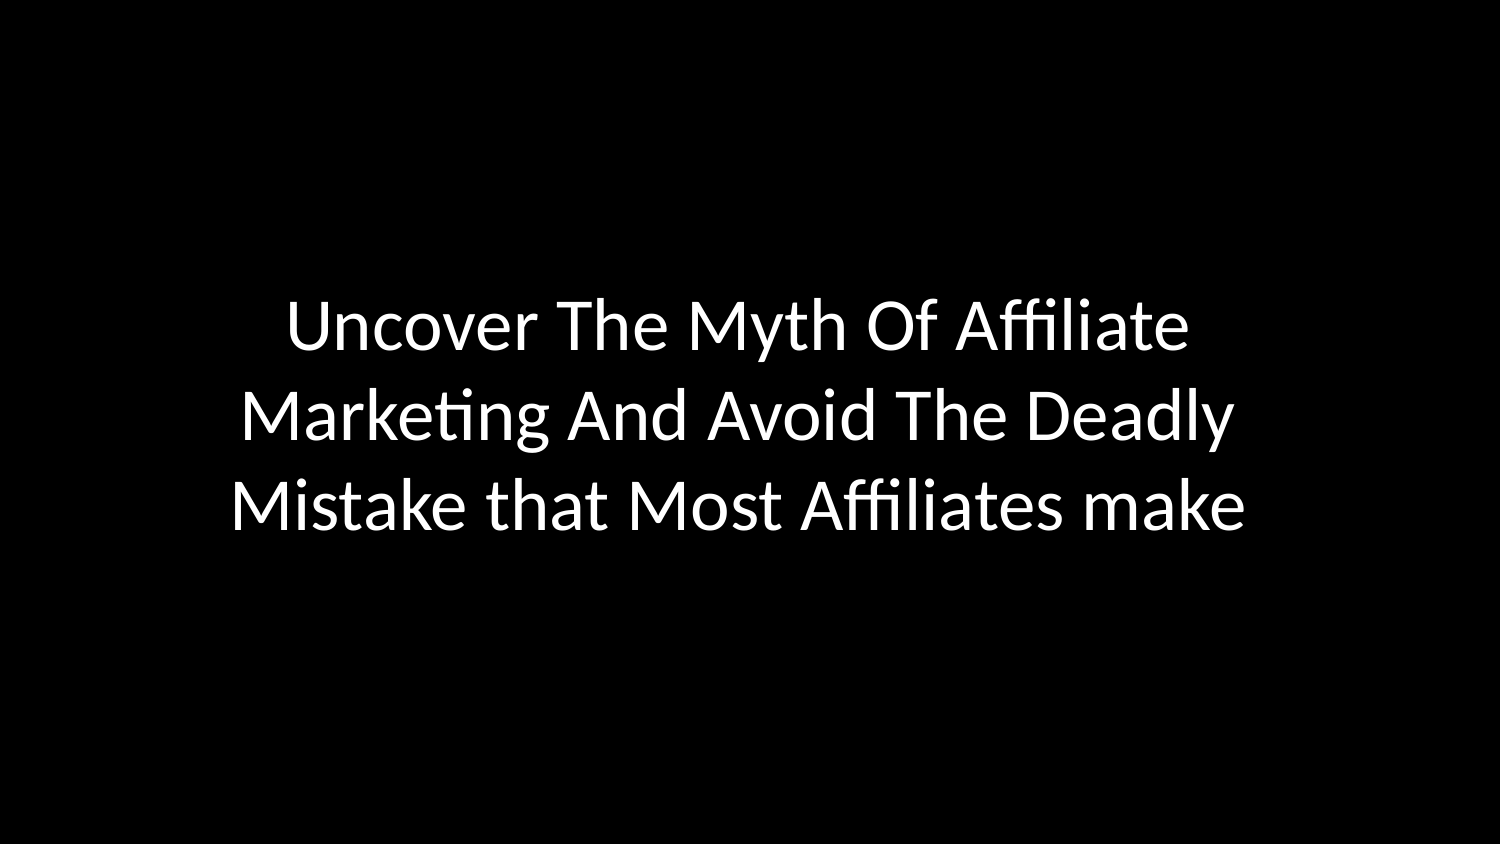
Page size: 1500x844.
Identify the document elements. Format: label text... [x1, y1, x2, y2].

title Uncover The Myth Of Affiliate Marketing And Avoid The Deadly Mistake that Most Affiliates make [147, 210, 1329, 611]
